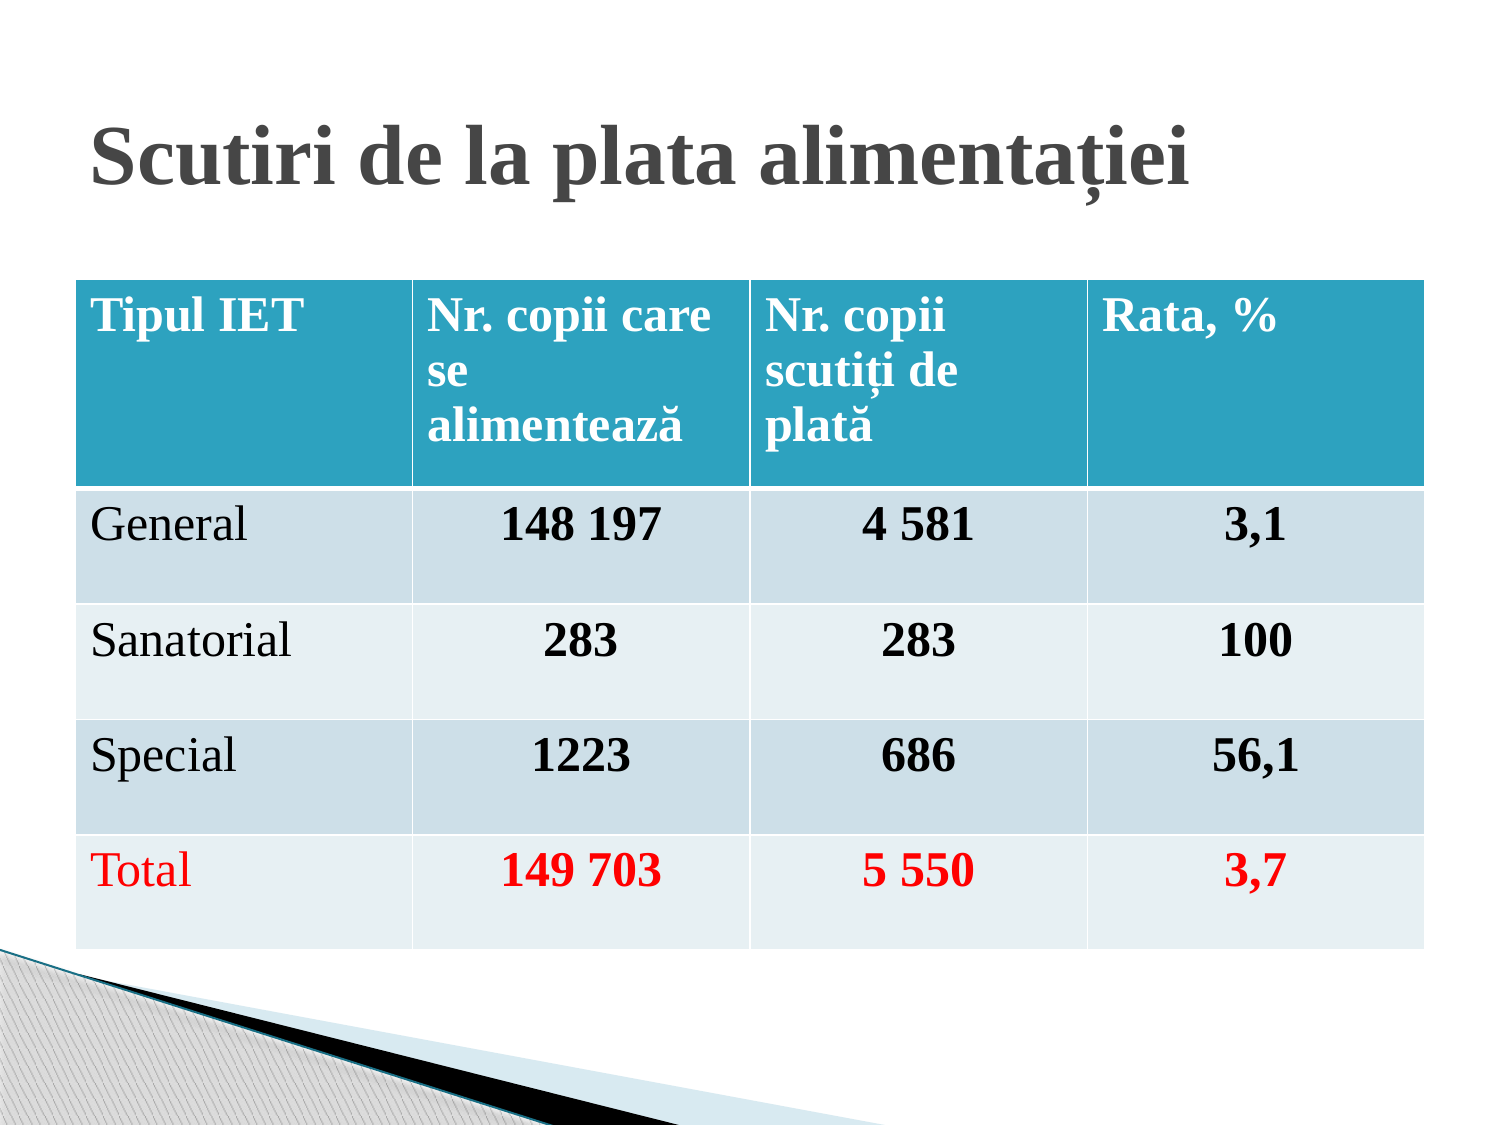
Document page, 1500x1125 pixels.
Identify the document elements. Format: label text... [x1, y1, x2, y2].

table_cell 3,1 [1088, 491, 1424, 603]
table_cell Special [76, 720, 412, 834]
table_header Tipul IET [76, 280, 412, 486]
title Scutiri de la plata alimentației [75, 45, 1425, 256]
table_header Nr. copii scutiți de plată [751, 280, 1087, 486]
table_cell 4 581 [751, 491, 1087, 603]
table_cell 283 [413, 605, 749, 719]
table_cell General [76, 491, 412, 603]
table_header Nr. copii care se alimentează [413, 280, 749, 486]
table_cell 100 [1088, 605, 1424, 719]
table_cell 56,1 [1088, 720, 1424, 834]
table_cell 3,7 [1088, 836, 1424, 949]
table_cell 5 550 [751, 836, 1087, 949]
table_cell Total [76, 836, 412, 949]
table_cell Sanatorial [76, 605, 412, 719]
table_cell 148 197 [413, 491, 749, 603]
table_cell 149 703 [413, 836, 749, 949]
table_cell 686 [751, 720, 1087, 834]
table_header Rata, % [1088, 280, 1424, 486]
table_cell 283 [751, 605, 1087, 719]
table_cell 1223 [413, 720, 749, 834]
